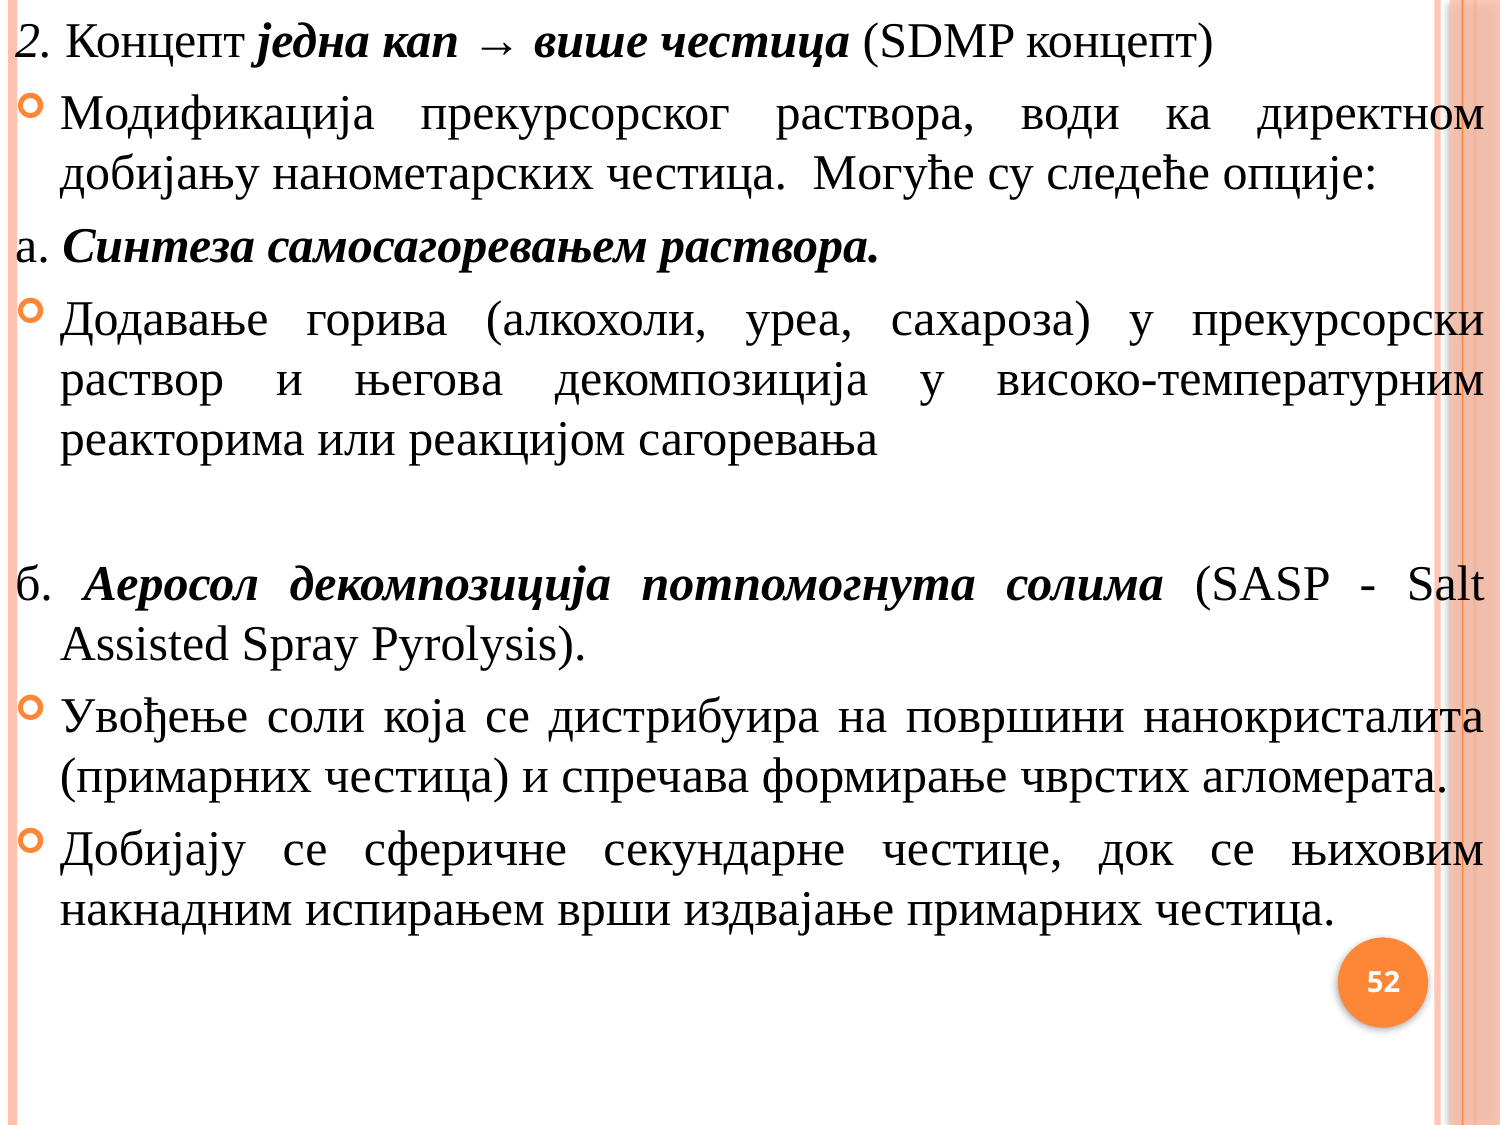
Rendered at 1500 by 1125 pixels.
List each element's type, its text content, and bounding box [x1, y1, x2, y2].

slide_number 52 [1333, 940, 1434, 1026]
list 2. Концепт једна кап → више честица (SDMP концепт) Модификација прекурсорског раствора, води ка директном добијању нанометарских честица. Могуће су следеће опције: а. Синтеза самосагоревањем раствора. Додавање горива (алкохоли, уреа, сахароза) у прекурсорски раствор и његова декомпозиција у високо-температурним реакторима или реакцијом сагоревања б. Аеросол декомпозиција потпомогнута солима (SASP - Salt Assisted Spray Pyrolysis). Увођење соли која се дистрибуира на површини нанокристалита (примарних честица) и спречава формирање чврстих агломерата. Добијају се сферичне секундарне честице, док се њиховим накнадним испирањем врши издвајање примарних честица. [0, 0, 1500, 1125]
